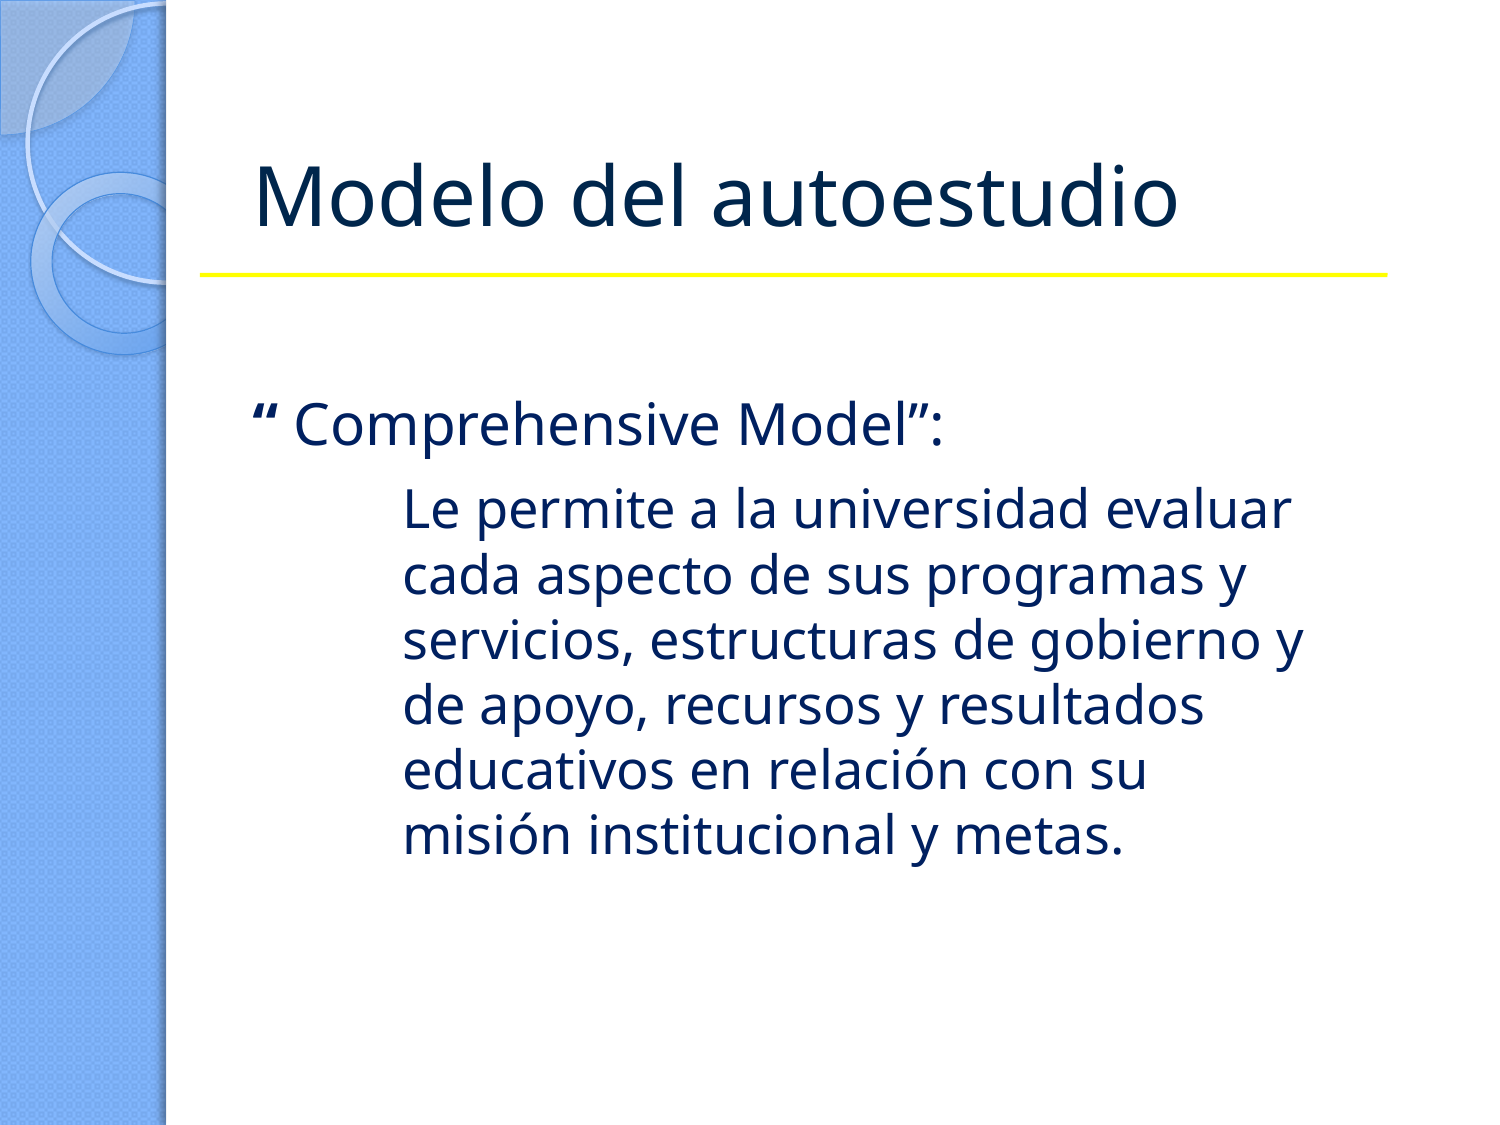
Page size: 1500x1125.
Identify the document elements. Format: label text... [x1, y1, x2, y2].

list “ Comprehensive Model”: Le permite a la universidad evaluar cada aspecto de sus programas y servicios, estructuras de gobierno y de apoyo, recursos y resultados educativos en relación con su misión institucional y metas. [237, 387, 1338, 875]
title Modelo del autoestudio [237, 99, 1425, 287]
